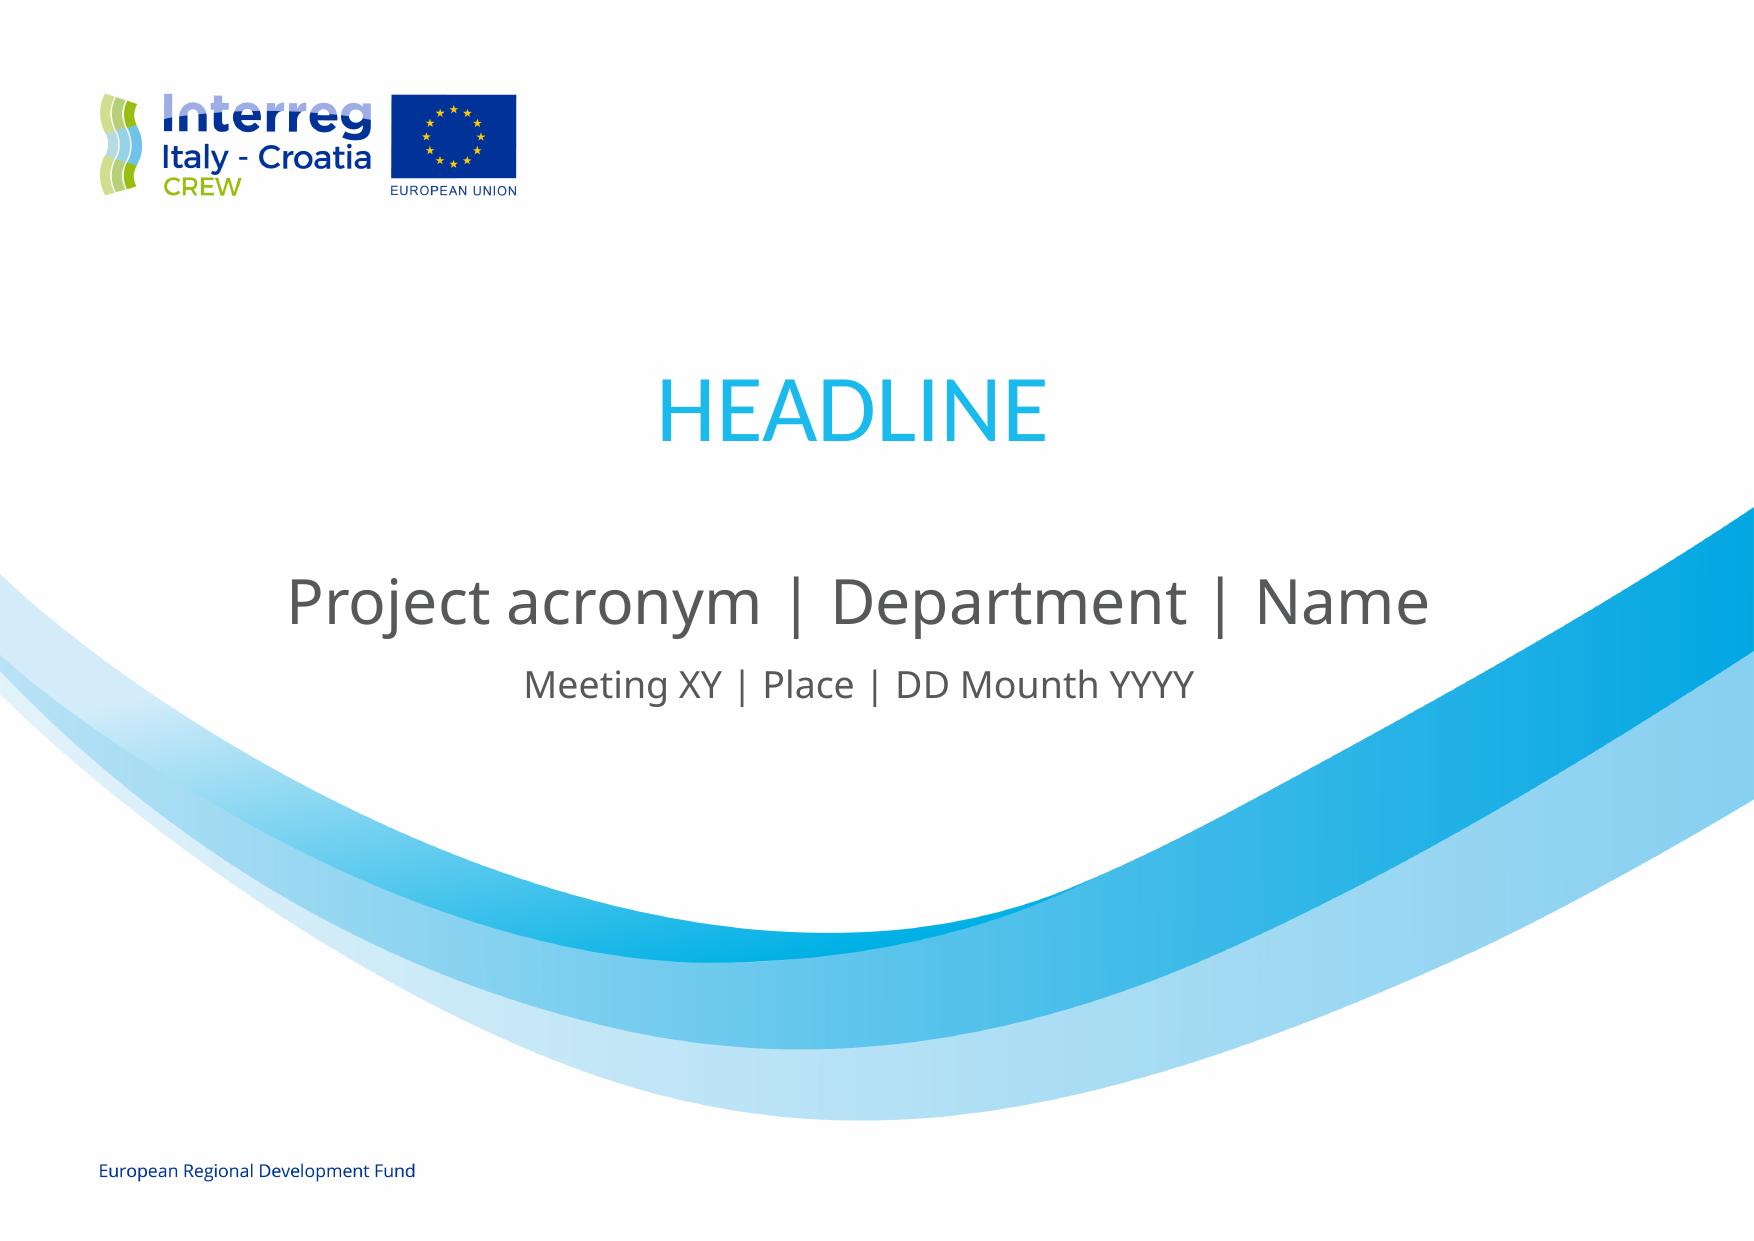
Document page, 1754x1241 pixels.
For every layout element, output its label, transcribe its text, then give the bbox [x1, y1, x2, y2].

text_box Project acronym | Department | Name [156, 553, 1563, 646]
text_box Meeting XY | Place | DD Mounth YYYY [156, 652, 1563, 716]
text_box HEADLINE [427, 337, 1279, 470]
picture [0, 0, 1754, 1241]
